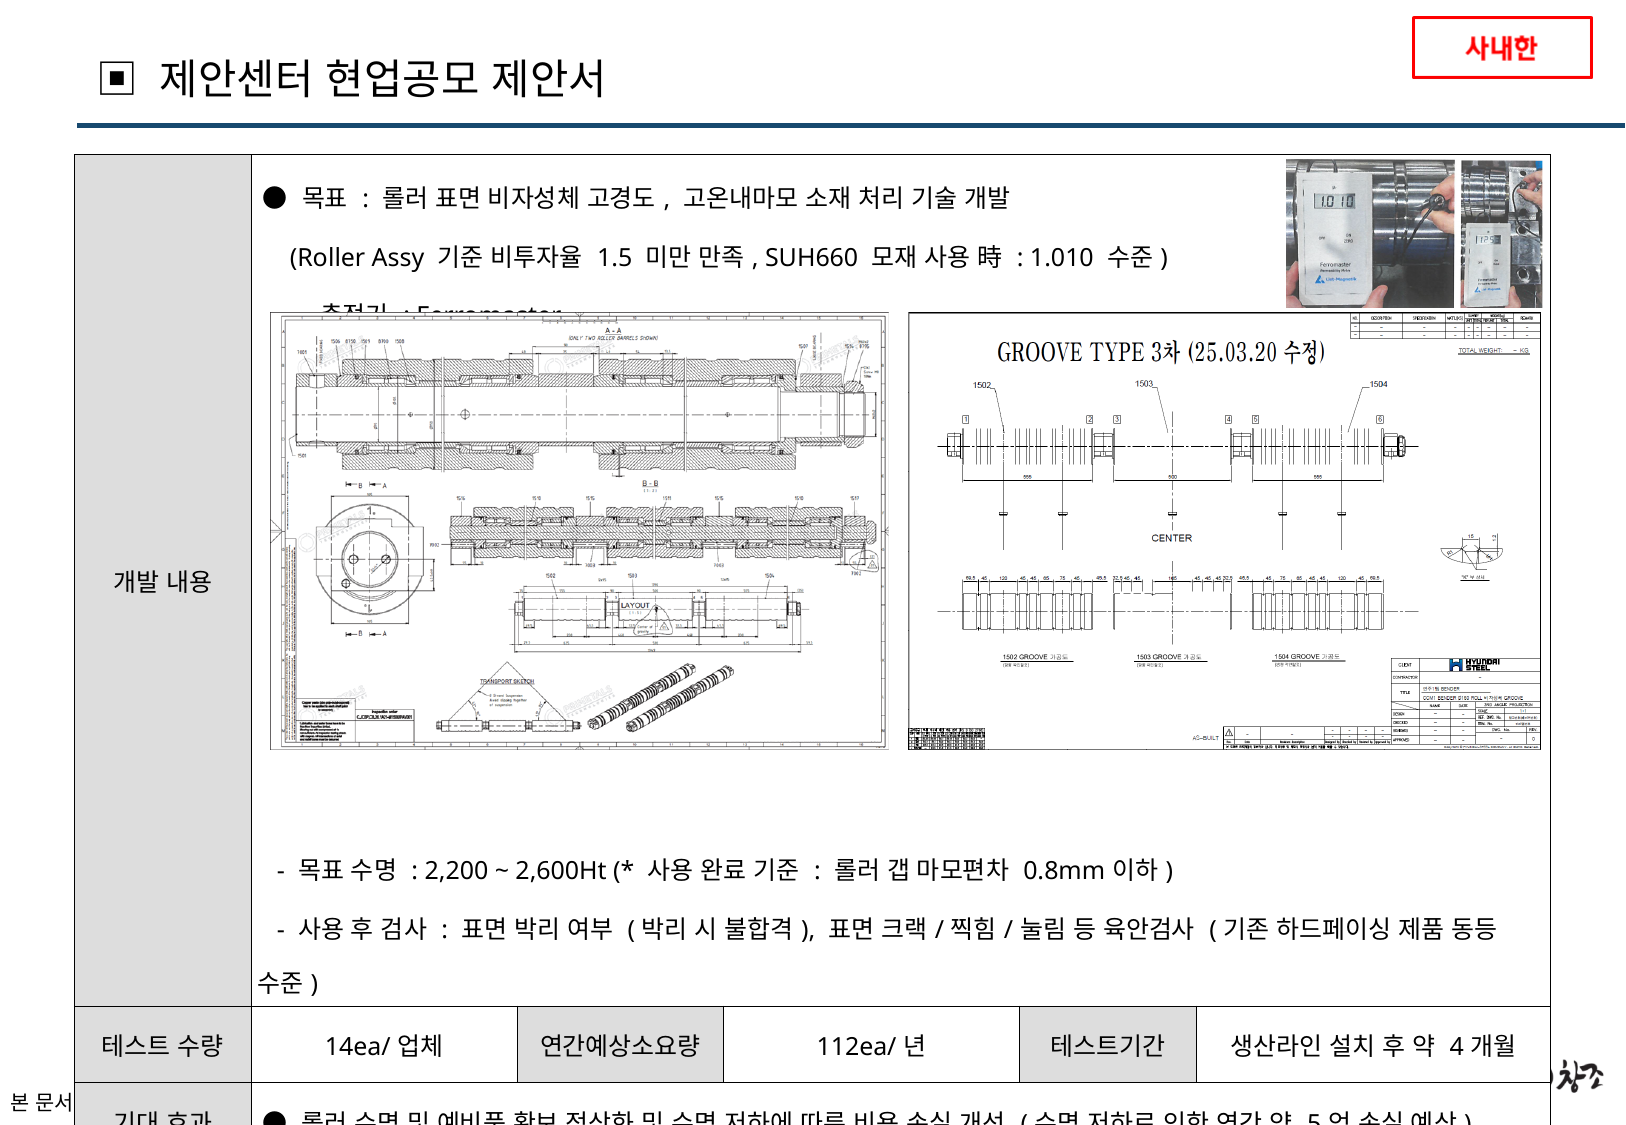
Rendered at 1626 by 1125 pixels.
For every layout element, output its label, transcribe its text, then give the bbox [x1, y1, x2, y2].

table_cell 생산라인 설치 후 약 4개월 [1197, 1007, 1550, 1082]
table_header ● 목표 : 롤러 표면 비자성체 고경도, 고온내마모 소재 처리 기술 개발 (Roller Assy 기준 비투자율 1.5 미만 만족, SUH660 모재 사용 時 : 1.010 수준) – 측정기 : Ferromaster - 목표 수명 : 2,200 ~ 2,600Ht (* 사용 완료 기준 : 롤러 갭 마모편차 0.8mm이하) - 사용 후 검사 : 표면 박리 여부 (박리 시 불합격), 표면 크랙/찍힘/눌림 등 육안검사 (기존 하드페이싱 제품 동등 수준) [252, 155, 1550, 1006]
text_box ▣ 제안센터 현업공모 제안서 [81, 45, 1297, 114]
table_cell 테스트기간 [1020, 1007, 1196, 1082]
picture [1551, 1051, 1610, 1116]
picture [908, 312, 1542, 751]
picture [1285, 158, 1543, 308]
table_cell 기대 효과 [75, 1083, 251, 1125]
table_cell 연간예상소요량 [518, 1007, 723, 1082]
table_cell 테스트 수량 [75, 1007, 251, 1082]
table_header 개발 내용 [75, 155, 251, 1006]
picture [269, 312, 889, 751]
picture [1412, 16, 1593, 81]
table_cell ● 롤러 수명 및 예비품 확보 정상화 및 수명 저하에 따른 비용 손실 개선 (수명 저하로 인한 연간 약 5억 손실 예상) [252, 1083, 1550, 1125]
table_cell 112ea/년 [724, 1007, 1019, 1082]
table_cell 14ea/업체 [252, 1007, 517, 1082]
